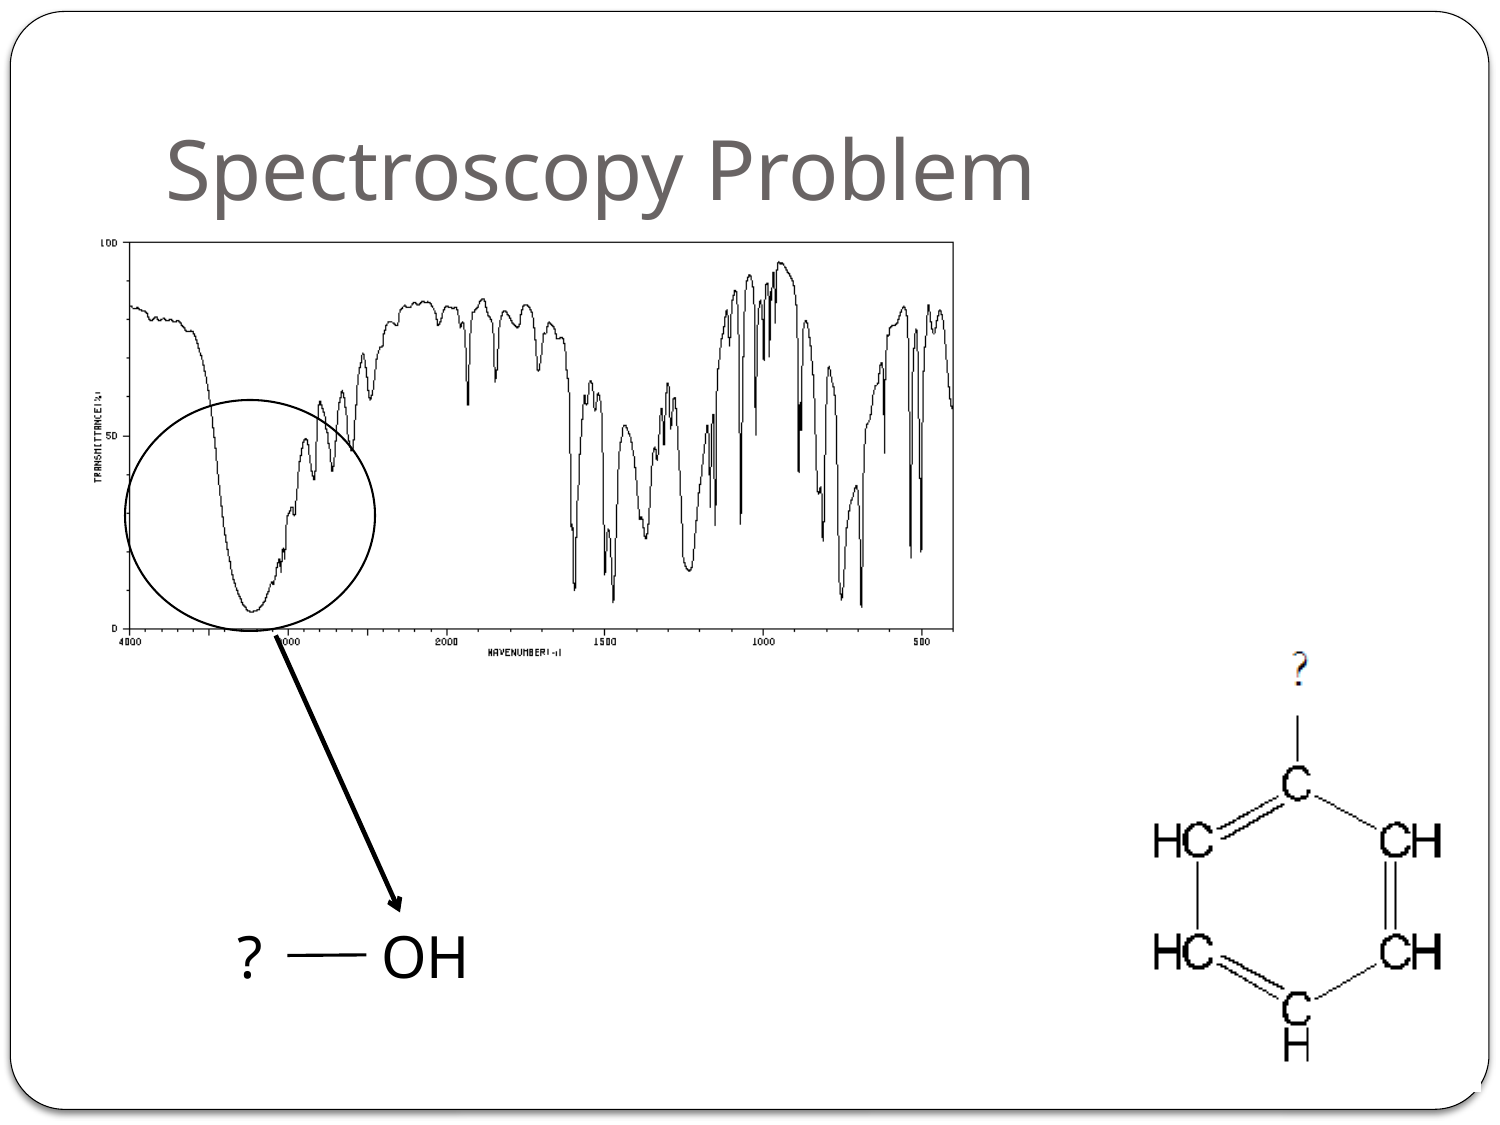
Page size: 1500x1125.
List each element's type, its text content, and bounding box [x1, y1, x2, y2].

picture [1131, 630, 1482, 1093]
picture [87, 237, 1033, 667]
title Spectroscopy Problem [149, 44, 1426, 233]
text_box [275, 635, 401, 913]
text_box ? [222, 912, 278, 998]
text_box OH [366, 912, 485, 998]
